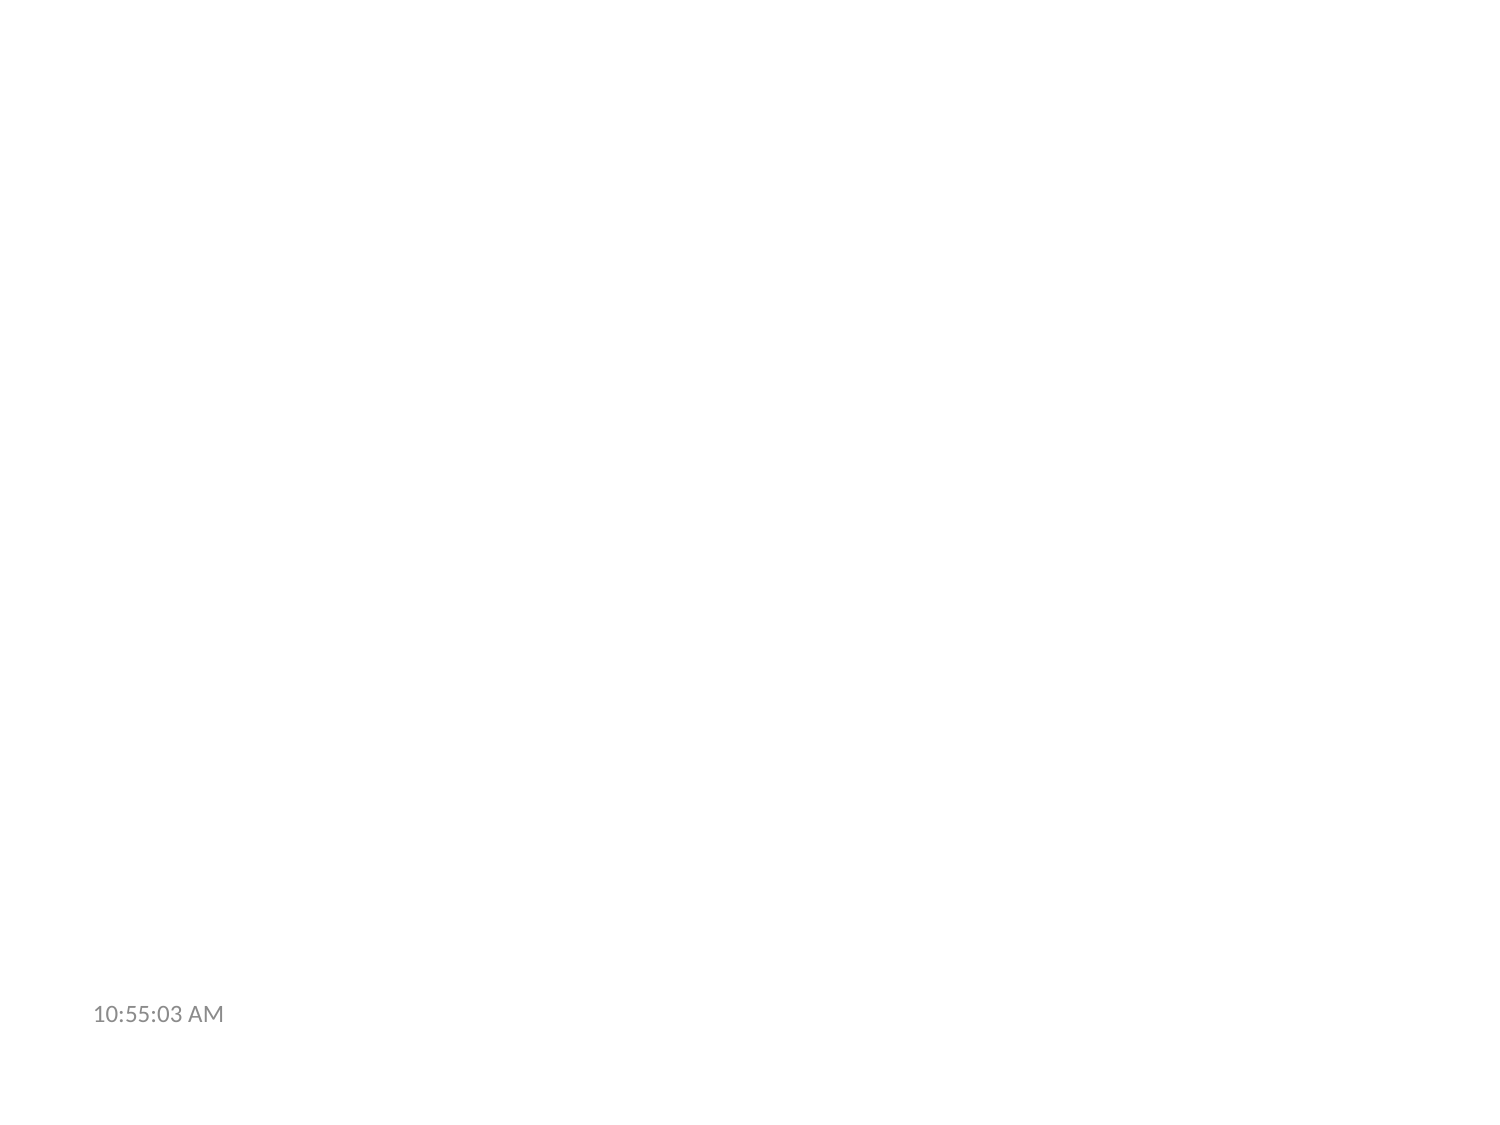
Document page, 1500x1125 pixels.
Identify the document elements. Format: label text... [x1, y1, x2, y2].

text_box 3:35:09 PM [77, 982, 428, 1043]
